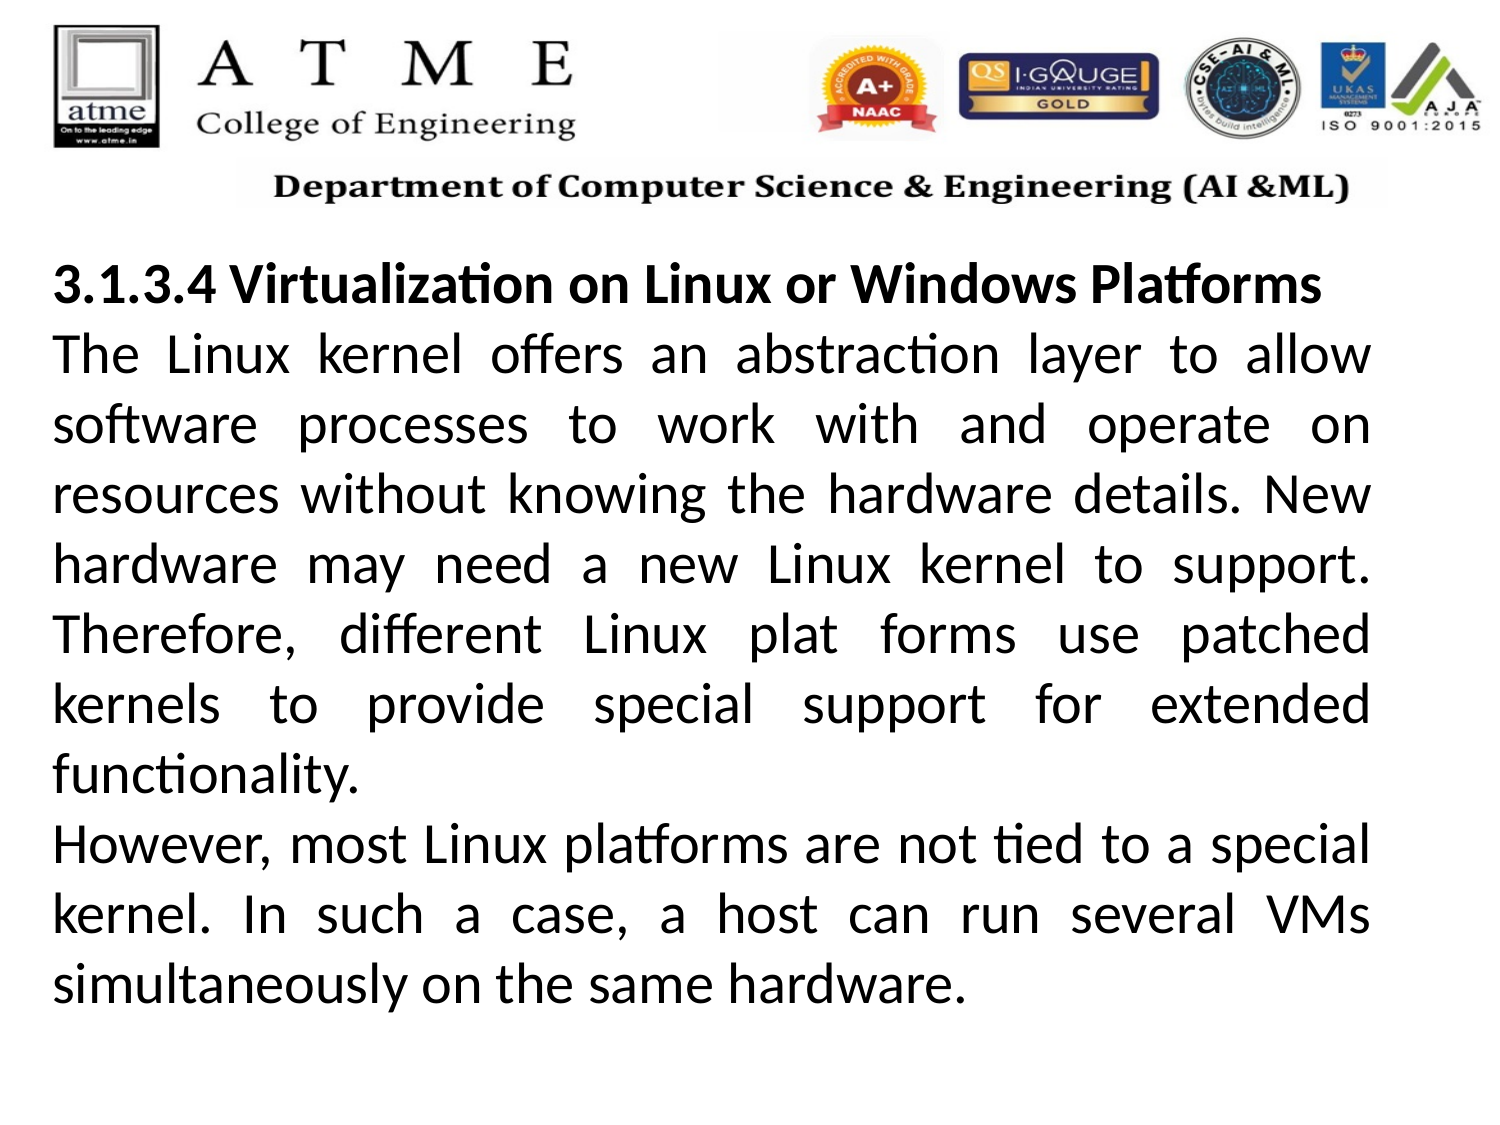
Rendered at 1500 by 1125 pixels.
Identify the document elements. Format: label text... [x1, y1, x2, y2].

text_box 3.1.3.4 Virtualization on Linux or Windows Platforms The Linux kernel offers an abstraction layer to allow software processes to work with and operate on resources without knowing the hardware details. New hardware may need a new Linux kernel to support. Therefore, different Linux plat forms use patched kernels to provide special support for extended functionality. However, most Linux platforms are not tied to a special kernel. In such a case, a host can run several VMs simultaneously on the same hardware. [37, 237, 1388, 1023]
picture [24, 0, 1500, 226]
